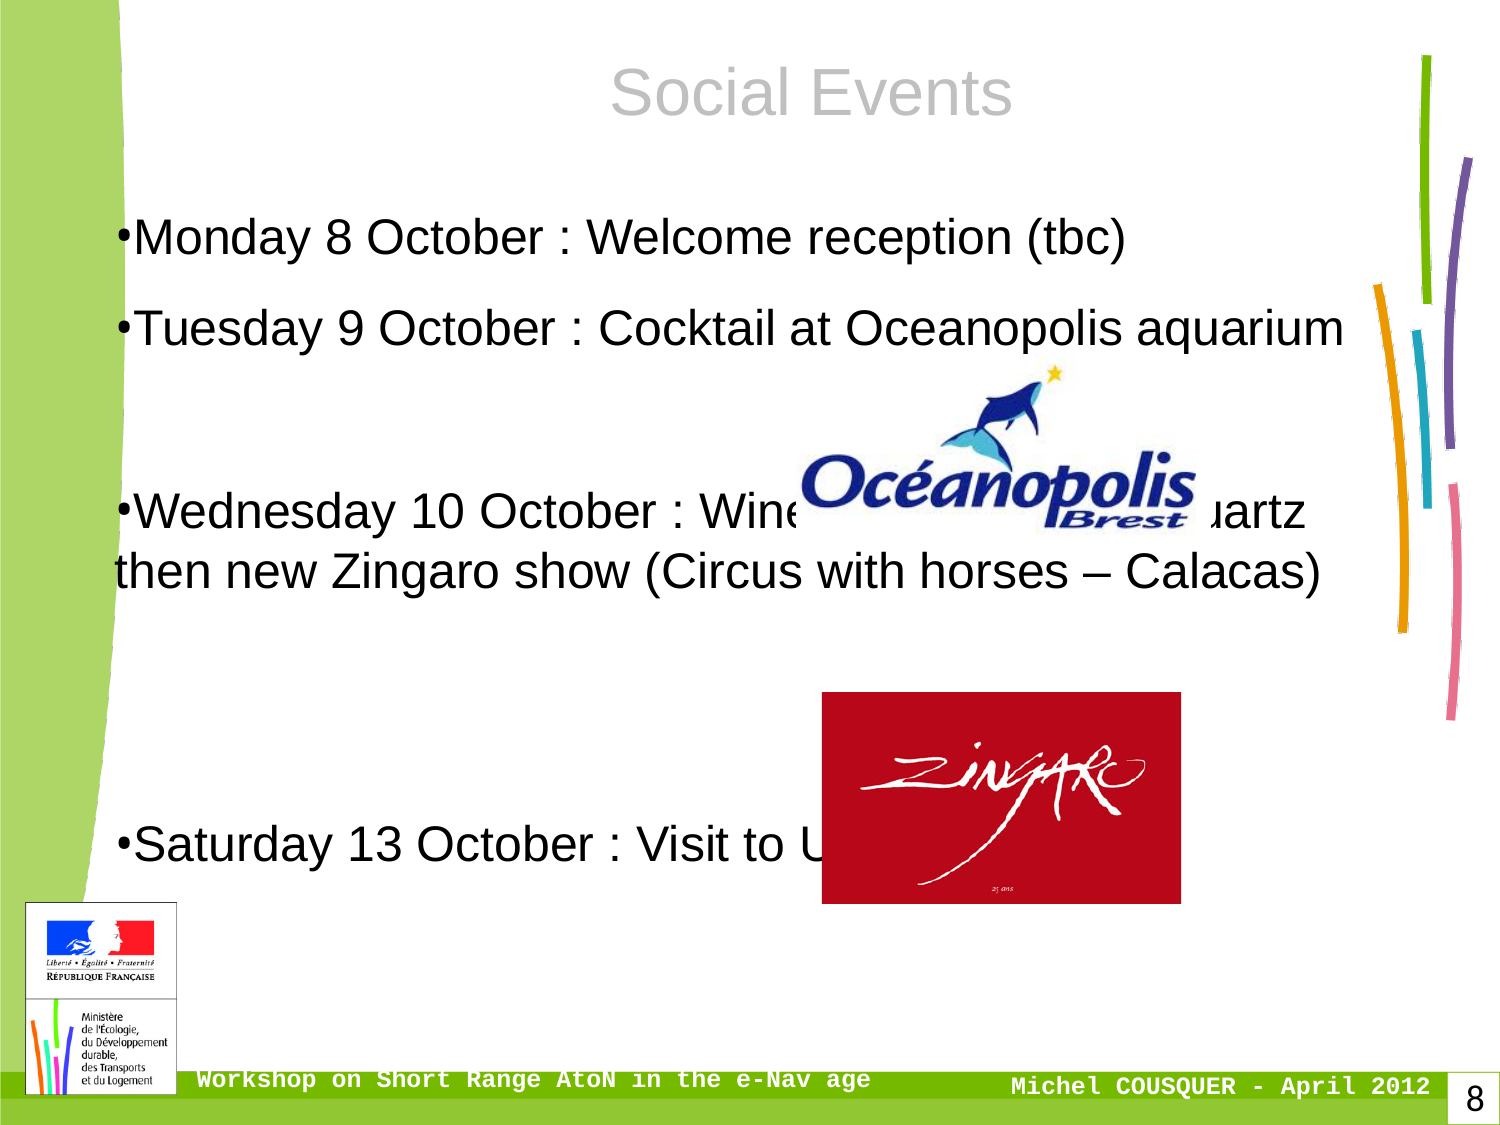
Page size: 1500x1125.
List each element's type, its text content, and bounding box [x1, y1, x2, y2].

picture [0, 0, 1500, 1125]
text_box Monday 8 October : Welcome reception (tbc) Tuesday 9 October : Cocktail at Oceanopolis aquarium Wednesday 10 October : Wine&Cheese at Le Quartz then new Zingaro show (Circus with horses – Calacas) Saturday 13 October : Visit to Ushant Island [99, 196, 1388, 880]
title Social Events [265, 0, 1359, 183]
